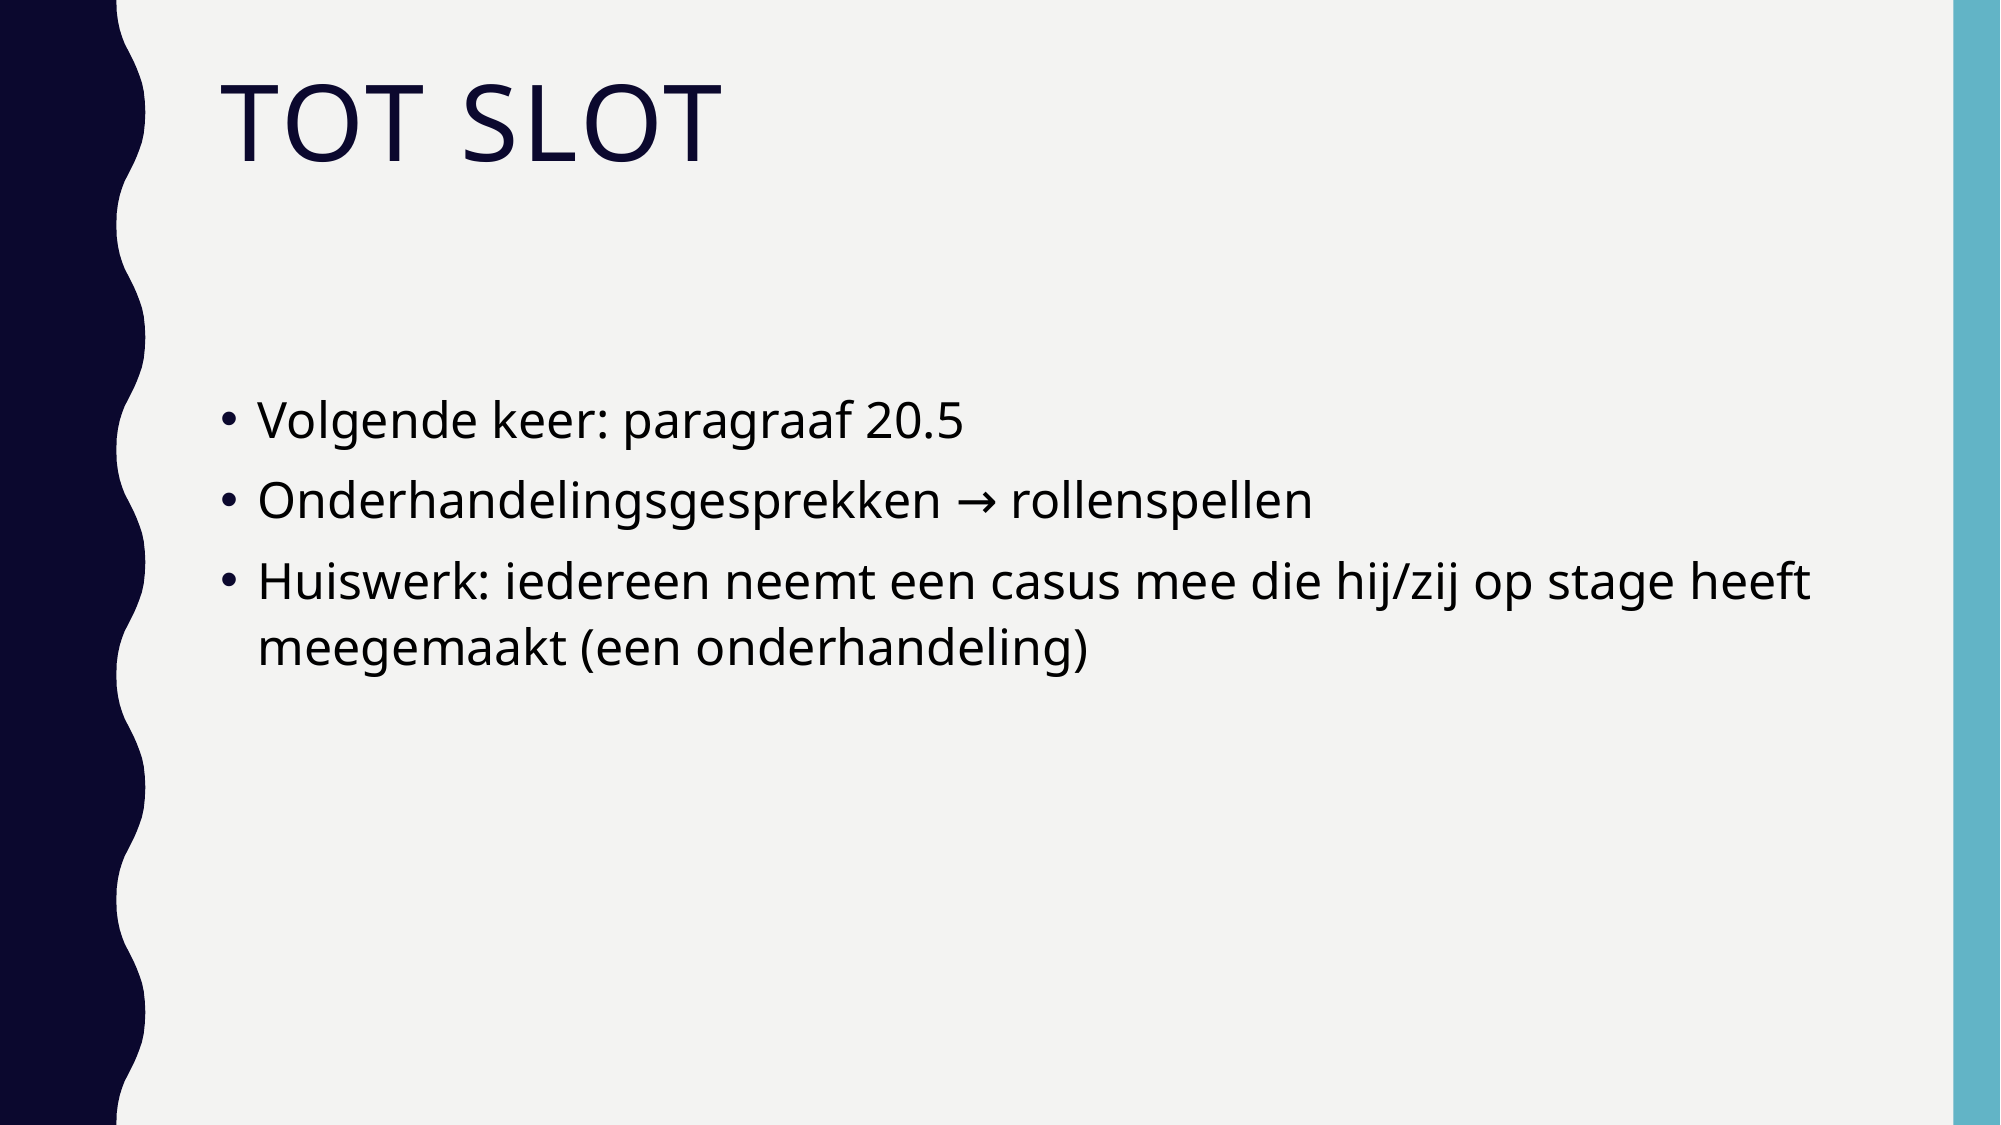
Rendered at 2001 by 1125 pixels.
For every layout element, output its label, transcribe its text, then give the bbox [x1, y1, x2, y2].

list Volgende keer: paragraaf 20.5 Onderhandelingsgesprekken → rollenspellen Huiswerk: iedereen neemt een casus mee die hij/zij op stage heeft meegemaakt (een onderhandeling) [205, 375, 1875, 965]
title Tot slot [205, 62, 1875, 308]
